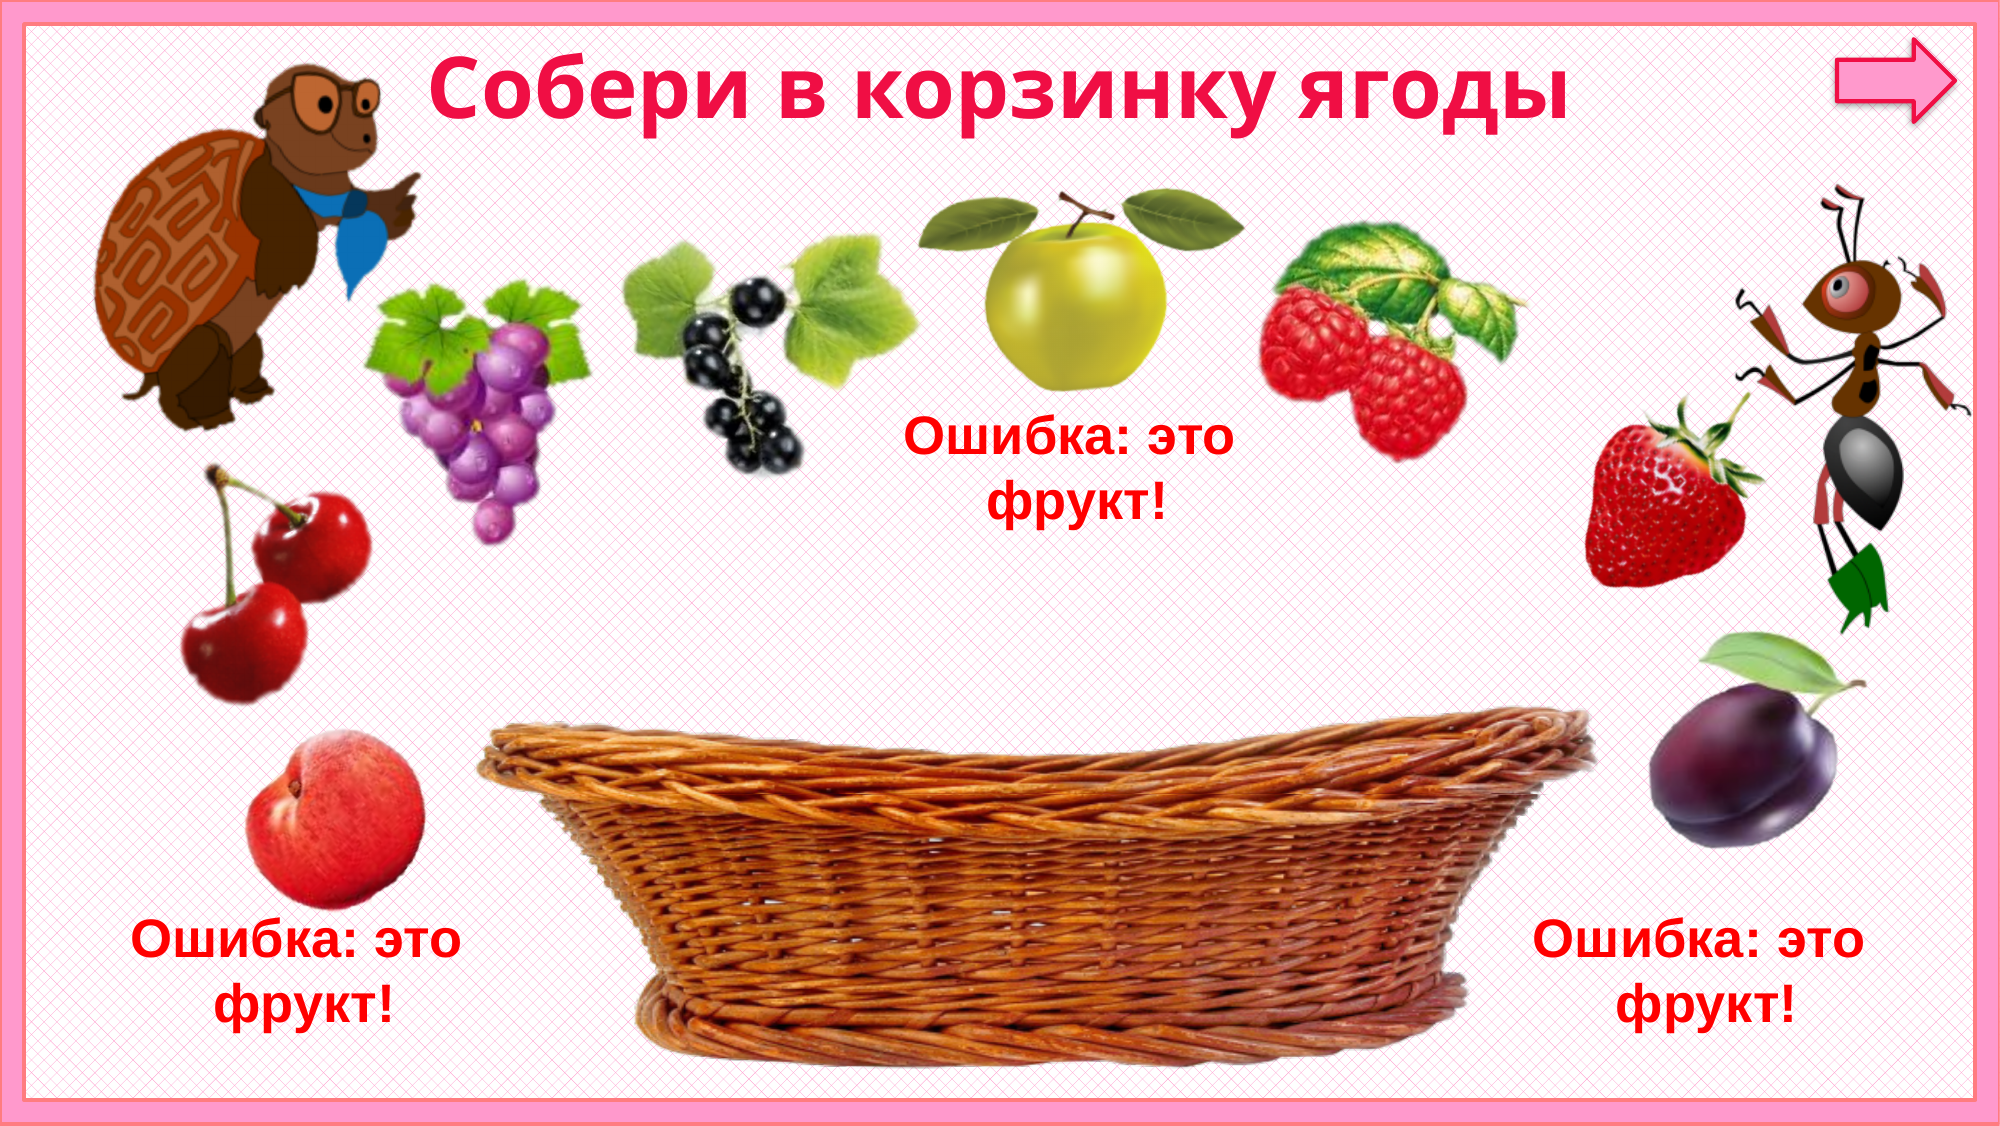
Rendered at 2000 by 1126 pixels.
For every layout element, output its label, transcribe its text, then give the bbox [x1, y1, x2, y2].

text_box [1836, 38, 1956, 123]
picture [473, 704, 1609, 1070]
picture [208, 696, 462, 912]
picture [30, 0, 1541, 722]
picture [1537, 147, 2000, 851]
text_box Ошибка: это фрукт! [110, 893, 468, 1043]
text_box Собери в корзинку ягоды [435, 23, 1725, 248]
text_box Ошибка: это фрукт! [1613, 893, 1901, 1043]
text_box Ошибка: это фрукт! [884, 395, 1271, 541]
